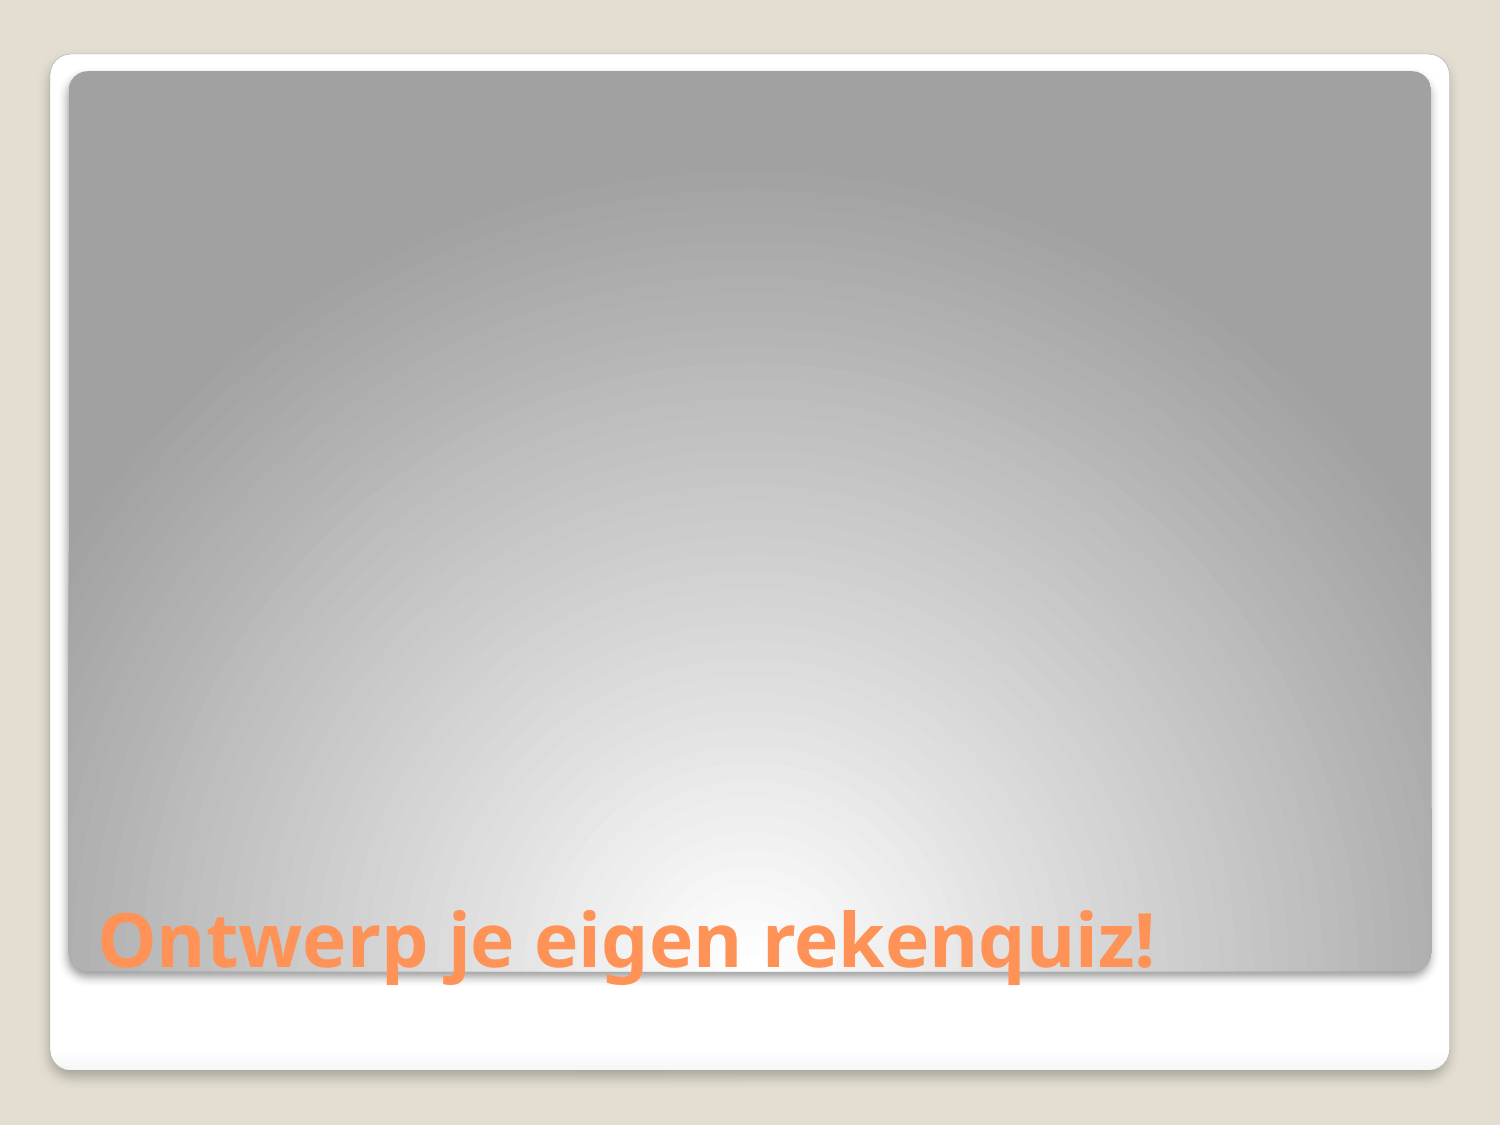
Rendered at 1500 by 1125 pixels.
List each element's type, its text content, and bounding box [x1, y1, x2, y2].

title Ontwerp je eigen rekenquiz! [82, 817, 1425, 990]
